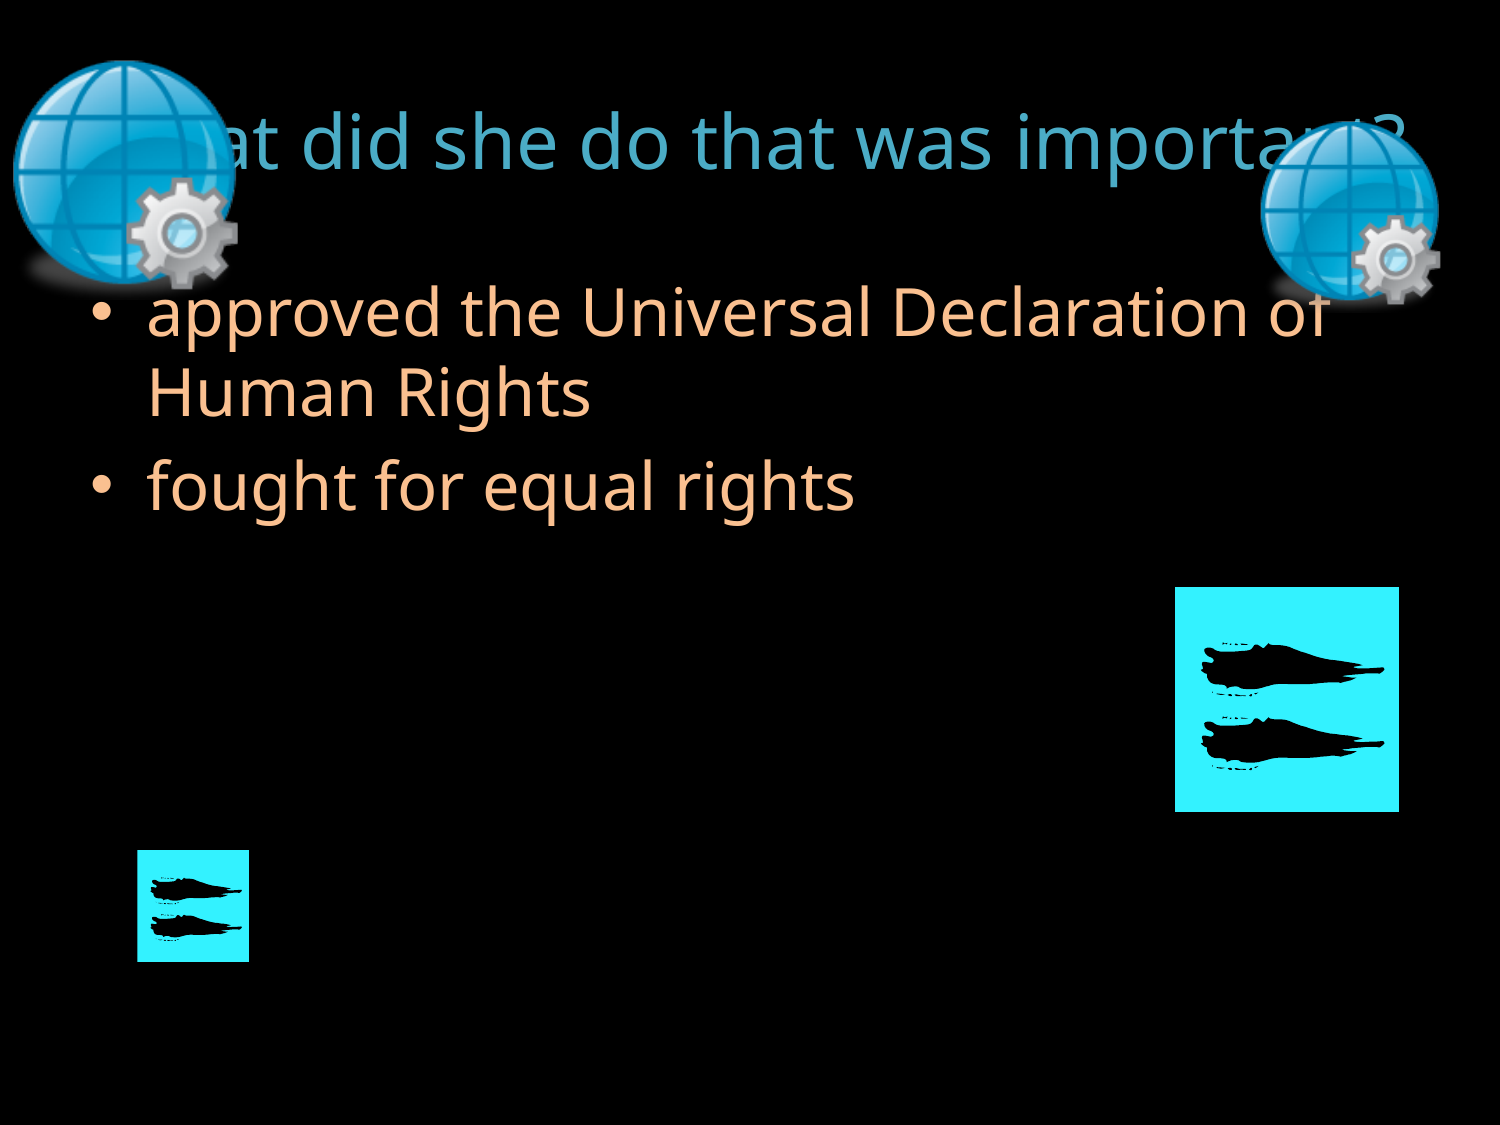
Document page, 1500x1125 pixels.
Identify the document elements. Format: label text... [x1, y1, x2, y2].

picture [1174, 587, 1400, 812]
picture [137, 849, 250, 962]
picture [0, 49, 251, 301]
title What did she do that was important? [75, 45, 1425, 233]
picture [1249, 112, 1451, 313]
list approved the Universal Declaration of Human Rights fought for equal rights [75, 262, 1425, 563]
